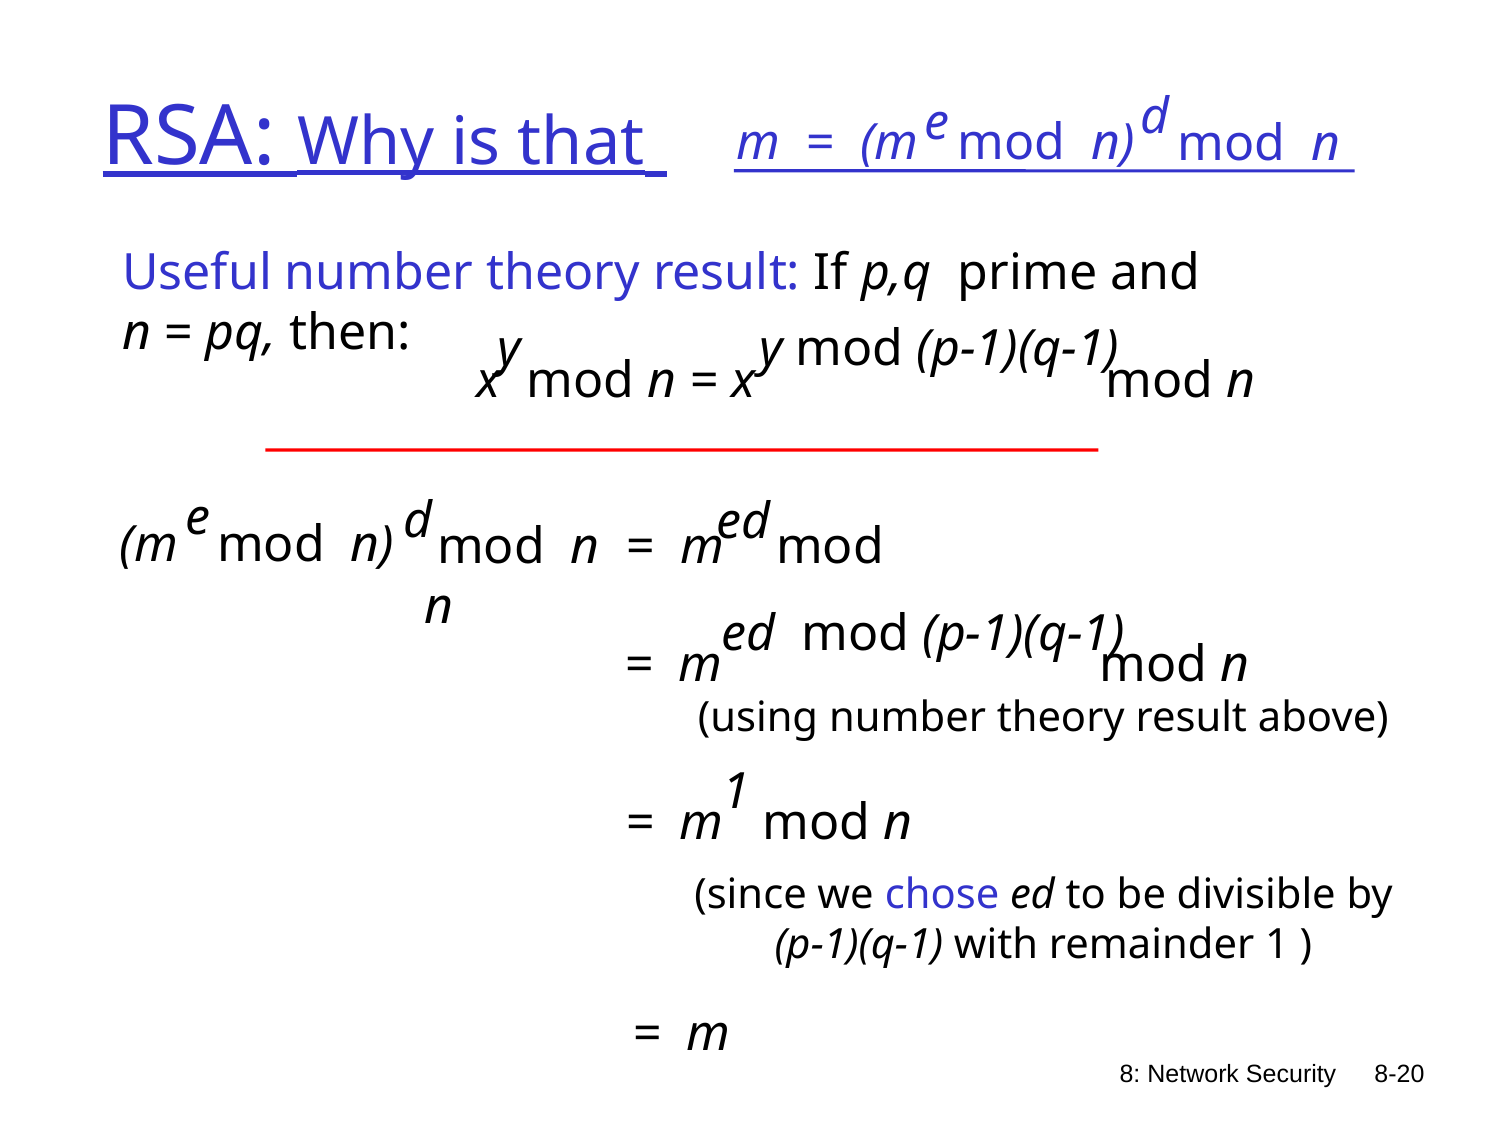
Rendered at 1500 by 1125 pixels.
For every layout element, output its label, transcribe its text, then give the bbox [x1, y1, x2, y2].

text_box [609, 593, 1314, 699]
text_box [617, 962, 1322, 1068]
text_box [100, 477, 933, 582]
title RSA: Why is that [87, 37, 1363, 225]
text_box (since we chose ed to be divisible by (p-1)(q-1) with remainder 1 ) [679, 859, 1408, 975]
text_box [712, 76, 1359, 178]
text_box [610, 751, 1316, 857]
text_box Useful number theory result: If p,q prime and n = pq, then: [107, 231, 1347, 367]
slide_number 8-20 [1320, 1050, 1440, 1099]
text_box (using number theory result above) [683, 682, 1404, 747]
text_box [443, 307, 1290, 416]
footer 8: Network Security [876, 1068, 1352, 1125]
